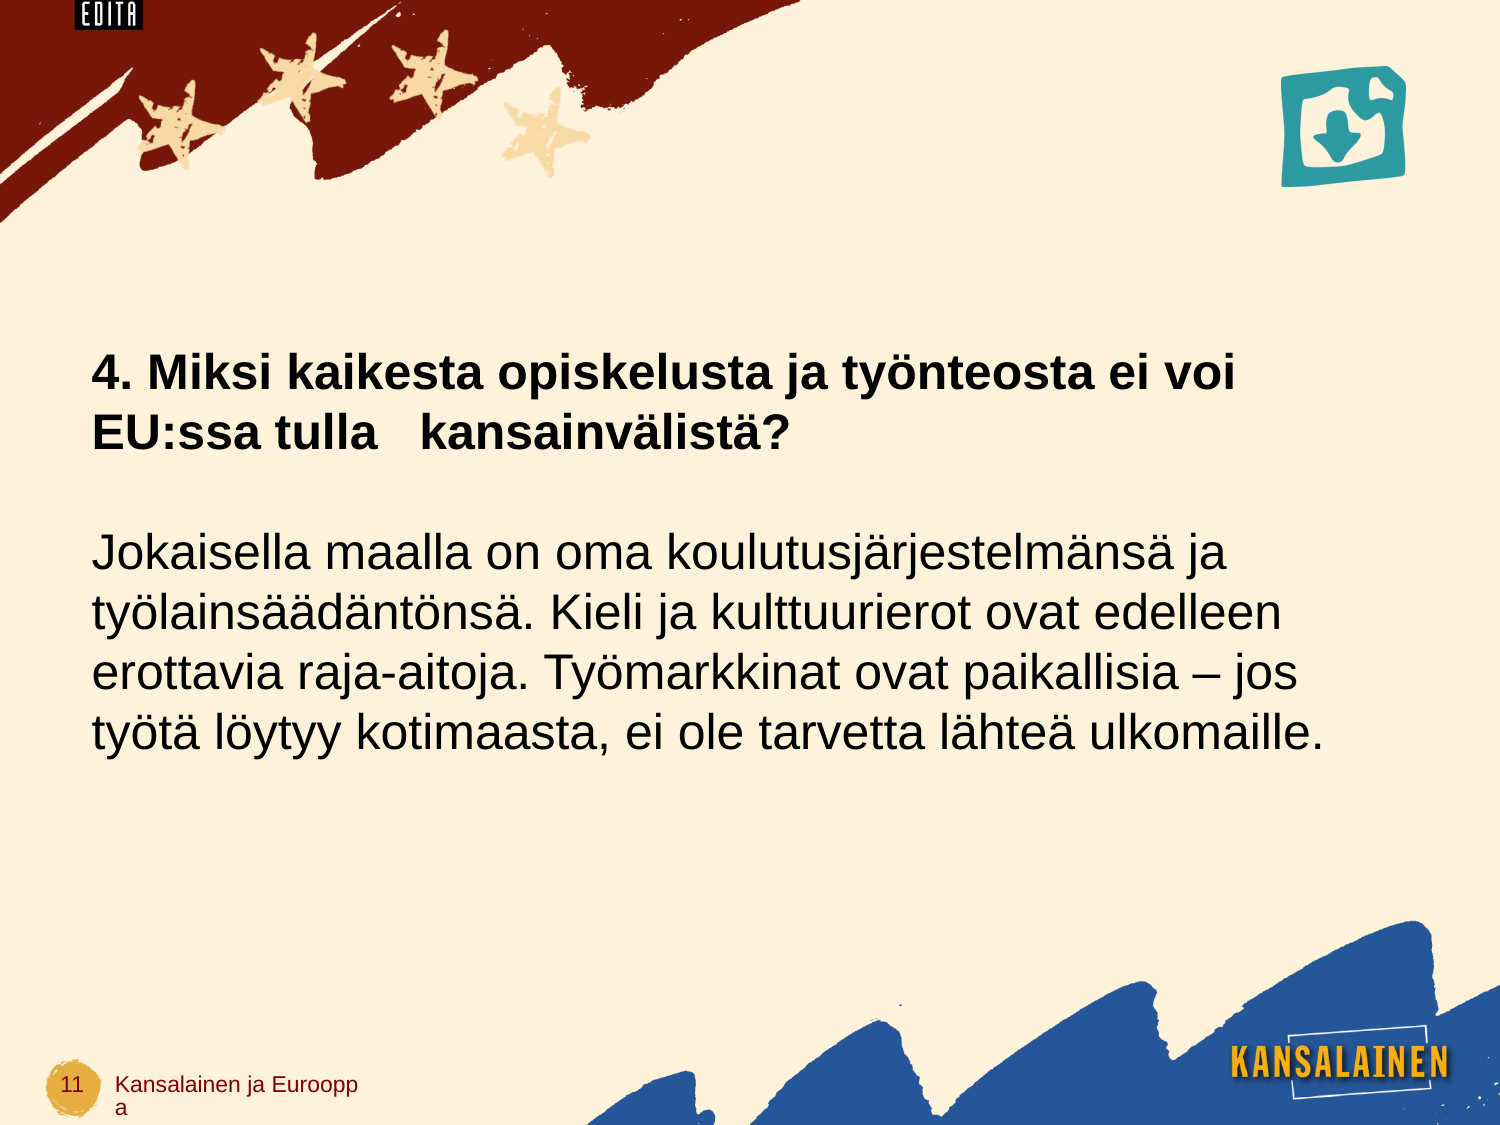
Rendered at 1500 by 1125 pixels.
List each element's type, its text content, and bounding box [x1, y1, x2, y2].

picture [0, 0, 1500, 1125]
text_box 4. Miksi kaikesta opiskelusta ja työnteosta ei voi EU:ssa tulla kansainvälistä? Jokaisella maalla on oma koulutusjärjestelmänsä ja työlainsäädäntönsä. Kieli ja kulttuurierot ovat edelleen erottavia raja-aitoja. Työmarkkinat ovat paikallisia – jos työtä löytyy kotimaasta, ei ole tarvetta lähteä ulkomaille. [76, 272, 1388, 768]
slide_number 11 [37, 1062, 99, 1125]
footer Kansalainen ja Eurooppa [99, 1062, 376, 1125]
